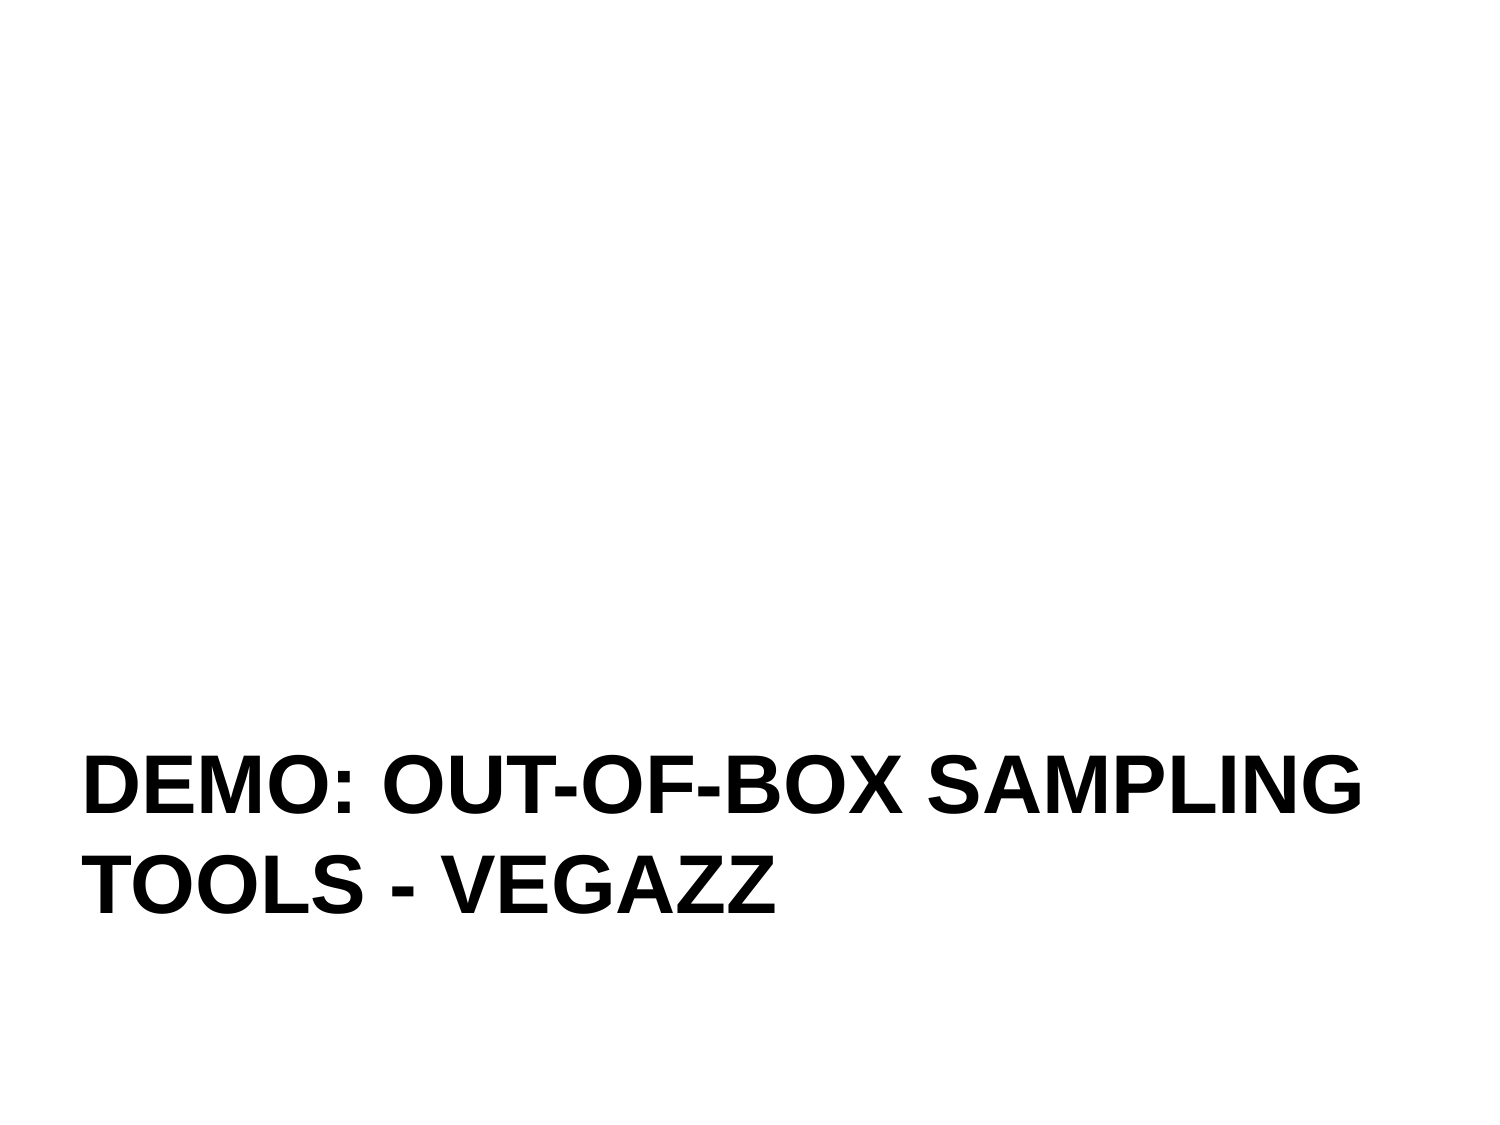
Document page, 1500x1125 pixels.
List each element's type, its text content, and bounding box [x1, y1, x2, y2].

title DEMO: out-of-box sampling tools - vegaZZ [66, 722, 1448, 947]
